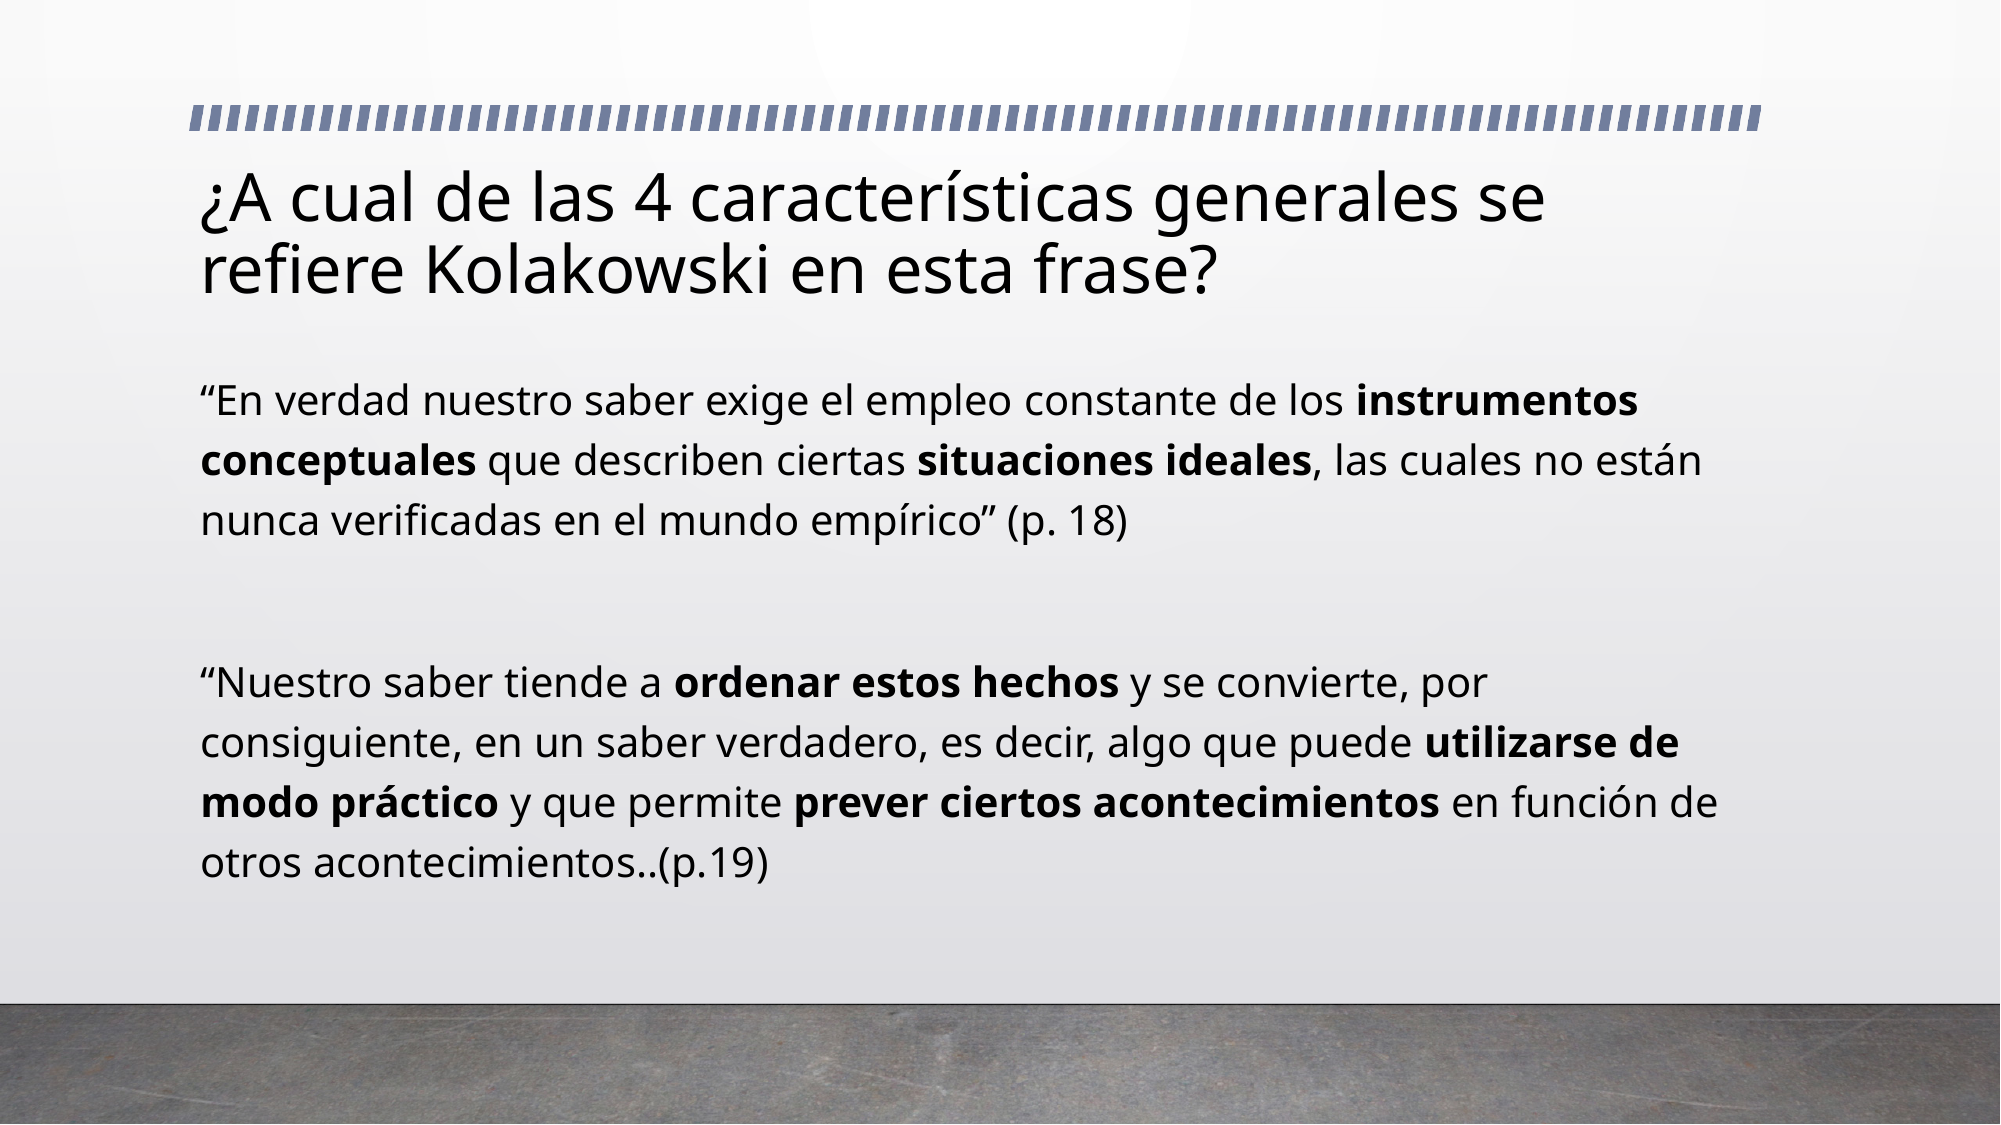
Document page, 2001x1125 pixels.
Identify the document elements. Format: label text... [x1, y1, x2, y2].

picture [0, 1004, 2000, 1124]
title ¿A cual de las 4 características generales se refiere Kolakowski en esta frase? [185, 156, 1761, 329]
list “En verdad nuestro saber exige el empleo constante de los instrumentos conceptuales que describen ciertas situaciones ideales, las cuales no están nunca verificadas en el mundo empírico” (p. 18) “Nuestro saber tiende a ordenar estos hechos y se convierte, por consiguiente, en un saber verdadero, es decir, algo que puede utilizarse de modo práctico y que permite prever ciertos acontecimientos en función de otros acontecimientos..(p.19) [185, 356, 1761, 897]
